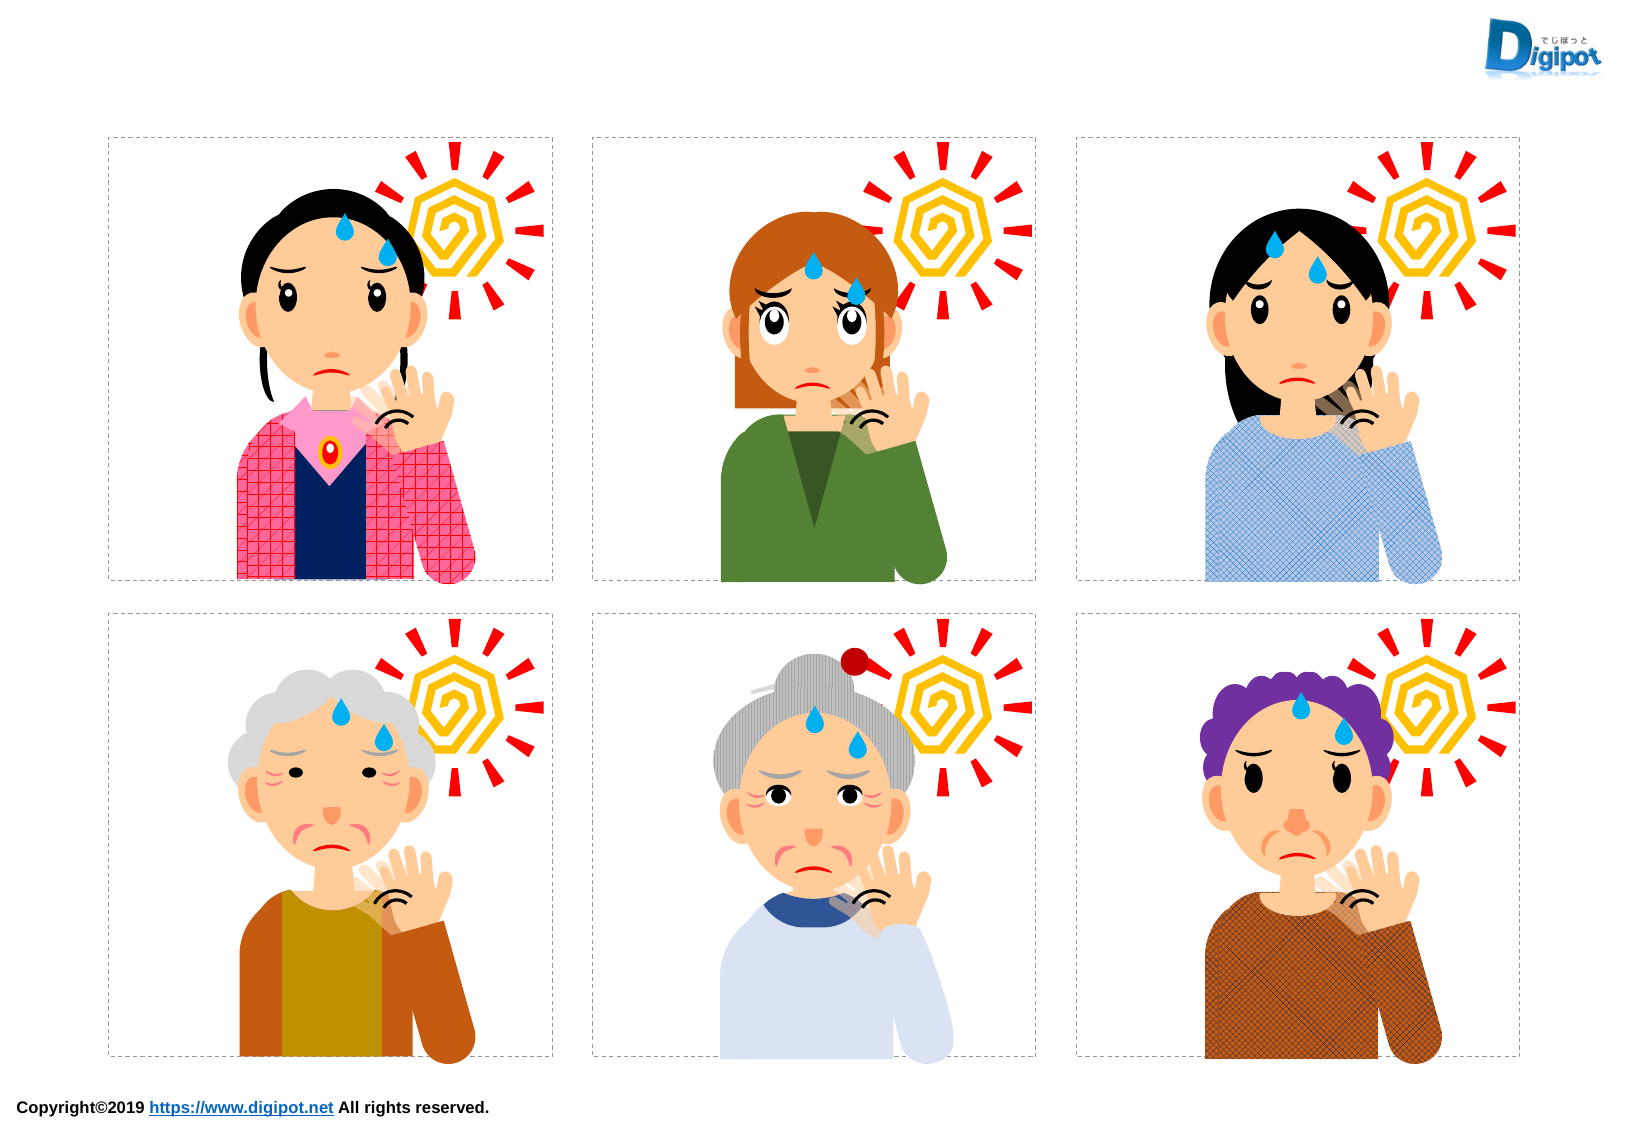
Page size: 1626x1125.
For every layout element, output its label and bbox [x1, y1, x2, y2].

text_box [1201, 142, 1516, 586]
picture [1485, 18, 1602, 82]
text_box [1199, 618, 1516, 1066]
text_box [237, 142, 544, 586]
text_box [227, 618, 544, 1066]
text_box [713, 618, 1032, 1066]
text_box [720, 142, 1032, 586]
